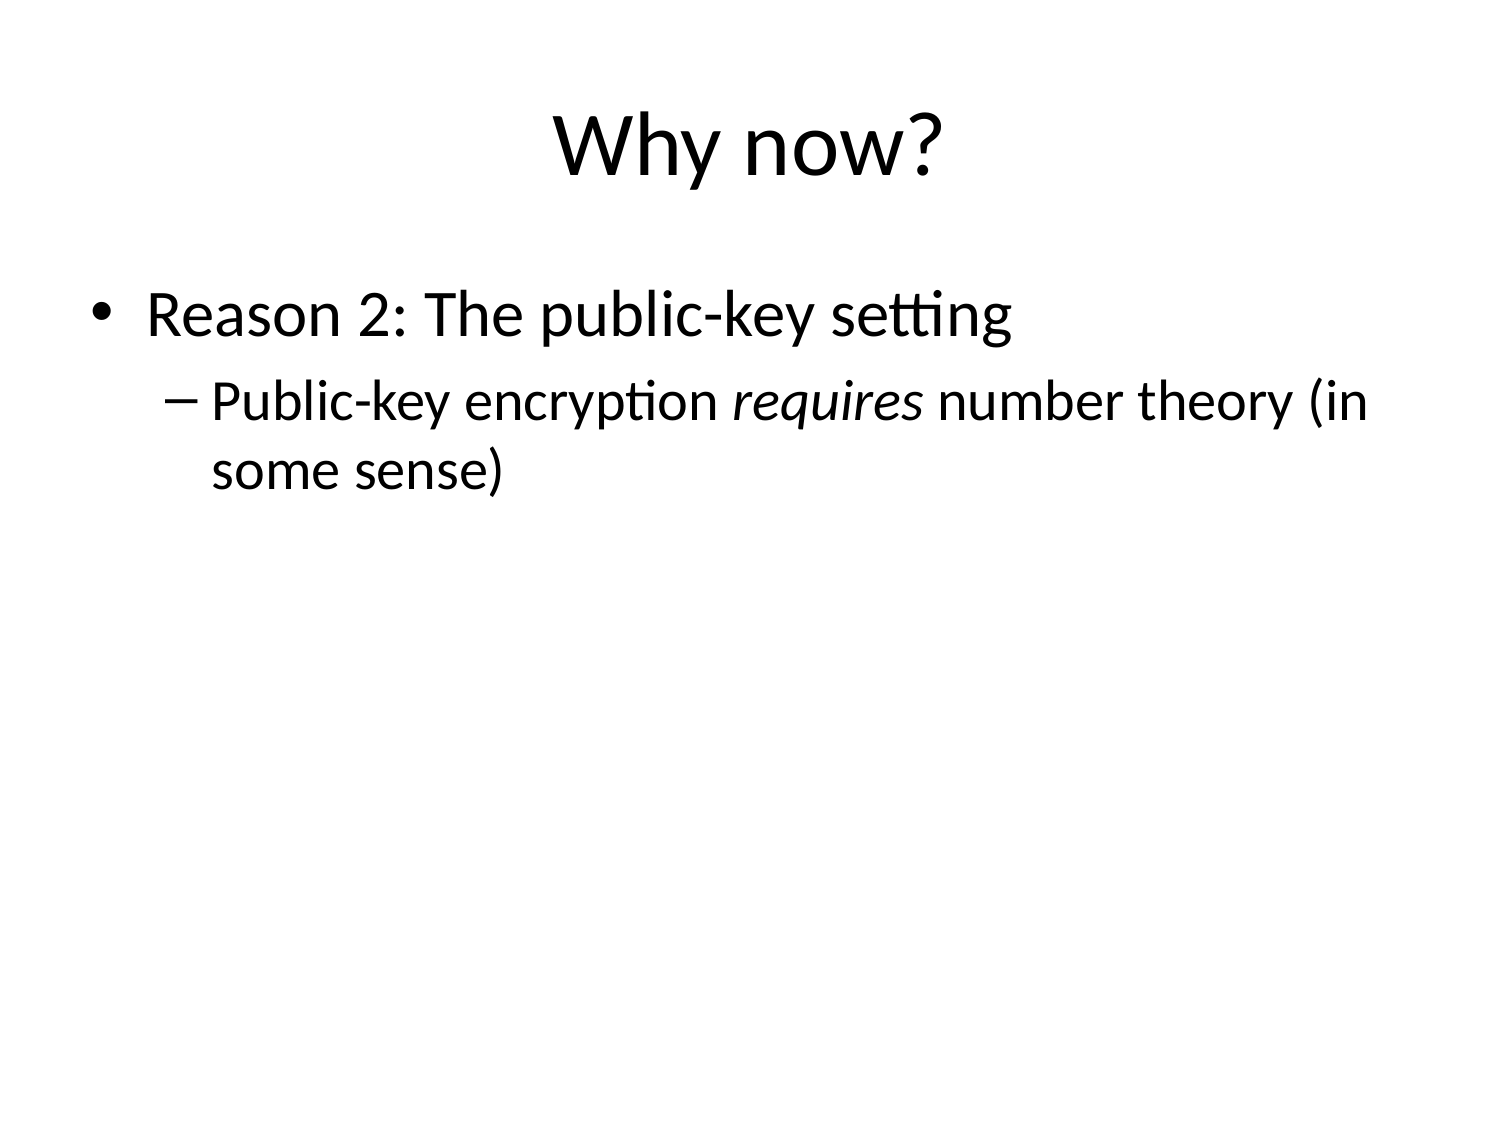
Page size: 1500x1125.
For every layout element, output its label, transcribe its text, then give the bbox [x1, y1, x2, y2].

list Reason 2: The public-key setting Public-key encryption requires number theory (in some sense) [75, 262, 1425, 1005]
title Why now? [75, 45, 1425, 233]
